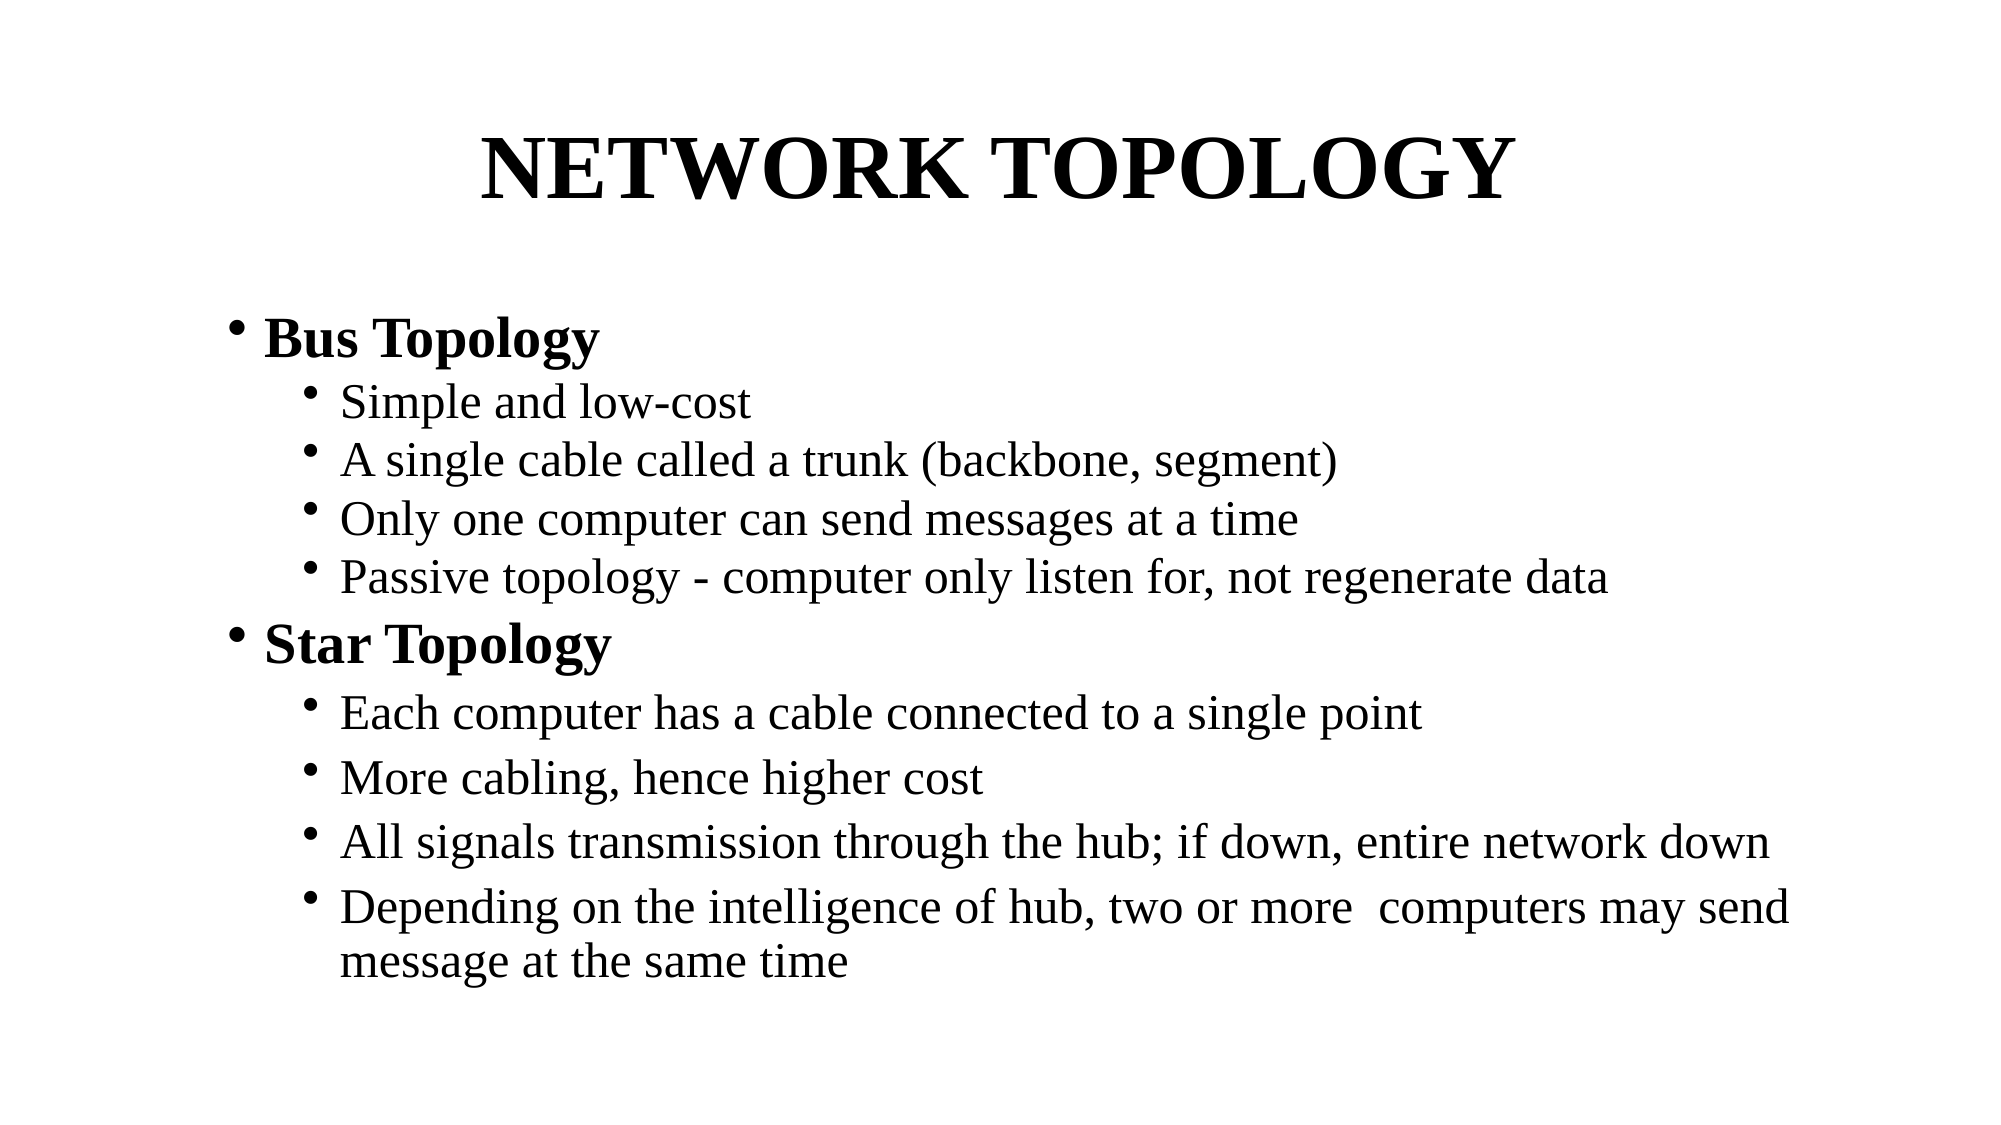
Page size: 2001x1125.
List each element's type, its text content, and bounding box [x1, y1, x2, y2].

title NETWORK TOPOLOGY [137, 59, 1863, 278]
list Bus Topology Simple and low-cost A single cable called a trunk (backbone, segment) Only one computer can send messages at a time Passive topology - computer only listen for, not regenerate data Star Topology Each computer has a cable connected to a single point More cabling, hence higher cost All signals transmission through the hub; if down, entire network down Depending on the intelligence of hub, two or more computers may send message at the same time [137, 299, 1863, 1014]
